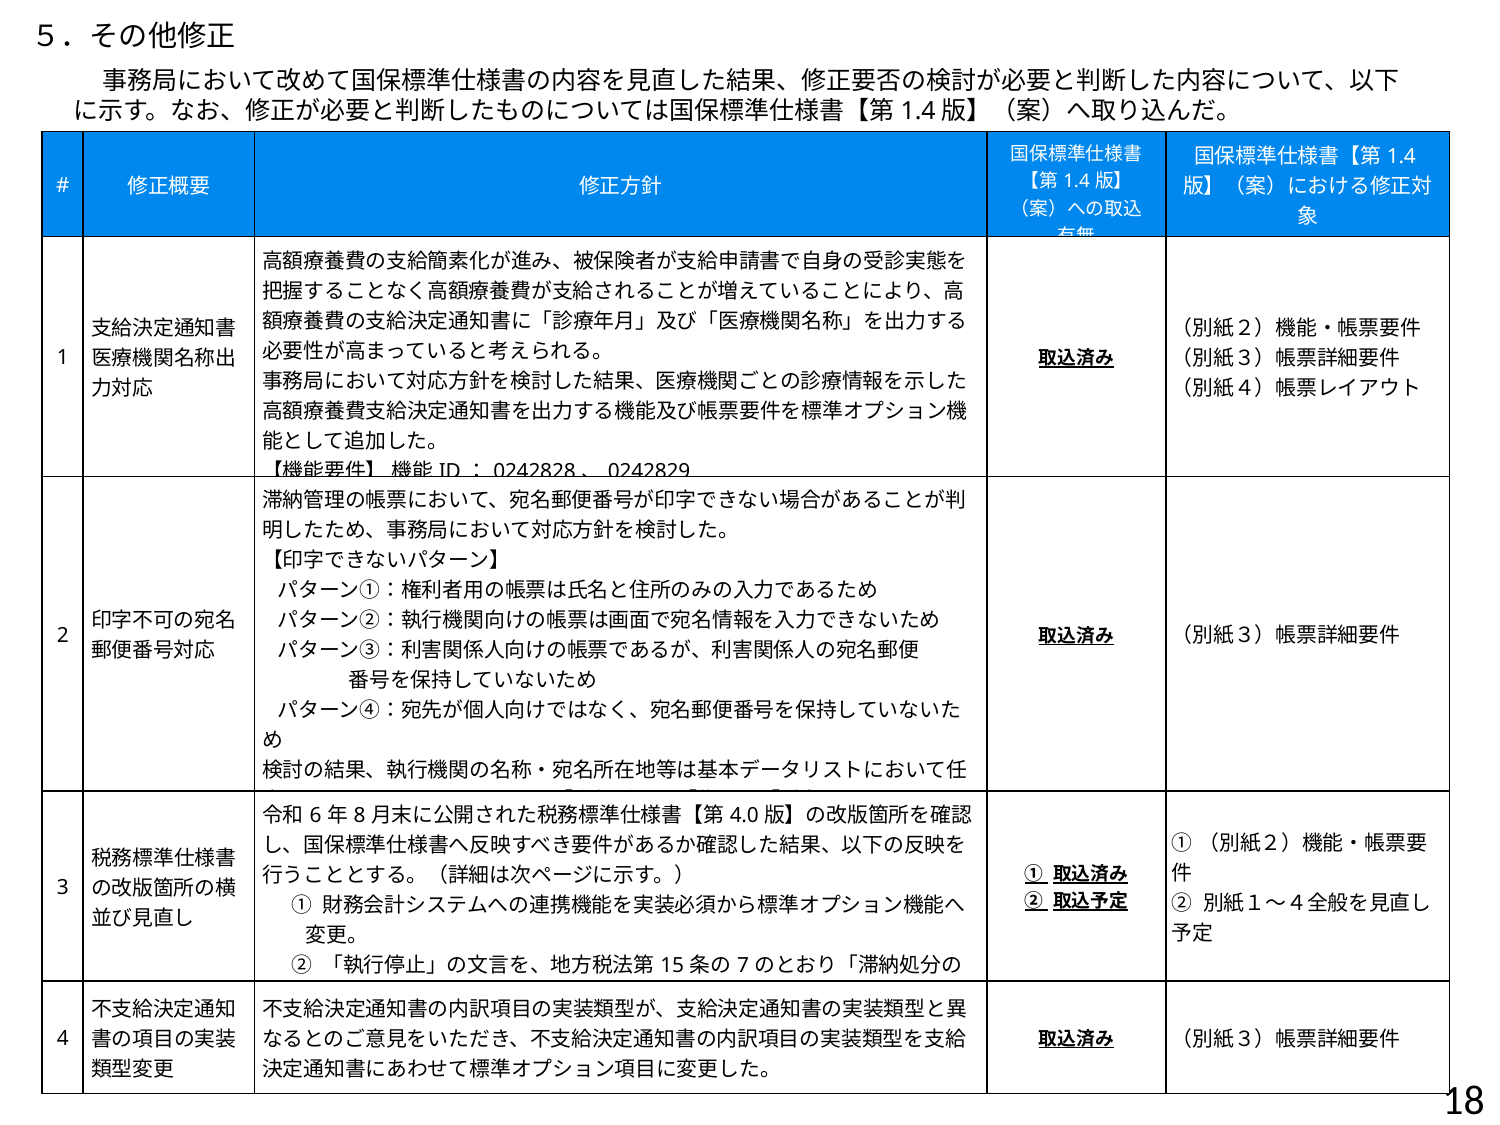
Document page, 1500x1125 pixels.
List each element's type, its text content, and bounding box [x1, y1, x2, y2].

table_header # [43, 132, 82, 236]
table_cell 2 [43, 477, 82, 790]
table_cell ①（別紙２）機能・帳票要件 ② 別紙１～４全般を見直し予定 [1167, 792, 1449, 980]
table_header 国保標準仕様書【第1.4版】（案）への取込有無 [988, 132, 1165, 236]
table_cell 支給決定通知書医療機関名称出力対応 [84, 237, 254, 476]
table_cell （別紙３）帳票詳細要件 [1167, 477, 1449, 790]
table_cell 令和6年8月末に公開された税務標準仕様書【第4.0版】の改版箇所を確認し、国保標準仕様書へ反映すべき要件があるか確認した結果、以下の反映を行うこととする。（詳細は次ページに示す。） ① 財務会計システムへの連携機能を実装必須から標準オプション機能へ変更。 ② 「執行停止」の文言を、地方税法第15条の7のとおり「滞納処分の停止」へ修正。 [255, 792, 986, 980]
table_cell 不支給決定通知書の項目の実装類型変更 [84, 982, 254, 1093]
text_box 事務局において改めて国保標準仕様書の内容を見直した結果、修正要否の検討が必要と判断した内容について、以下に示す。なお、修正が必要と判断したものについては国保標準仕様書【第1.4版】（案）へ取り込んだ。 [14, 57, 1438, 132]
table_cell 取込済み [988, 237, 1165, 476]
table_header 修正概要 [84, 132, 254, 236]
text_box ５．その他修正 [16, 2, 1440, 49]
table_header 国保標準仕様書【第1.4版】（案）における修正対象 [1167, 132, 1449, 236]
slide_number 18 [1149, 1067, 1500, 1125]
table_cell 取込済み [988, 477, 1165, 790]
table_cell 税務標準仕様書の改版箇所の横並び見直し [84, 792, 254, 980]
table_cell 滞納管理の帳票において、宛名郵便番号が印字できない場合があることが判明したため、事務局において対応方針を検討した。 【印字できないパターン】 パターン①：権利者用の帳票は氏名と住所のみの入力であるため パターン②：執行機関向けの帳票は画面で宛名情報を入力できないため パターン③：利害関係人向けの帳票であるが、利害関係人の宛名郵便 番号を保持していないため パターン④：宛先が個人向けではなく、宛名郵便番号を保持していないため 検討の結果、執行機関の名称・宛名所在地等は基本データリストにおいて任意項目とされていることから、「郵便番号」「住所」「氏名」については、標準オプション項目に変更した。 [255, 477, 986, 790]
table_cell 高額療養費の支給簡素化が進み、被保険者が支給申請書で自身の受診実態を把握することなく高額療養費が支給されることが増えていることにより、高額療養費の支給決定通知書に「診療年月」及び「医療機関名称」を出力する必要性が高まっていると考えられる。 事務局において対応方針を検討した結果、医療機関ごとの診療情報を示した高額療養費支給決定通知書を出力する機能及び帳票要件を標準オプション機能として追加した。 【機能要件】 機能ID：0242828、0242829 【帳票】 給付30：国民健康保険高額療養費支給決定通知書 [255, 237, 986, 476]
table_cell 印字不可の宛名郵便番号対応 [84, 477, 254, 790]
table_cell 不支給決定通知書の内訳項目の実装類型が、支給決定通知書の実装類型と異なるとのご意見をいただき、不支給決定通知書の内訳項目の実装類型を支給決定通知書にあわせて標準オプション項目に変更した。 [255, 982, 986, 1093]
table_cell ① 取込済み ② 取込予定 [988, 792, 1165, 980]
table_cell 1 [43, 237, 82, 476]
table_cell （別紙２）機能・帳票要件 （別紙３）帳票詳細要件 （別紙４）帳票レイアウト [1167, 237, 1449, 476]
table_cell 取込済み [988, 982, 1165, 1093]
table_cell 3 [43, 792, 82, 980]
table_cell （別紙３）帳票詳細要件 [1167, 982, 1449, 1093]
table_cell 4 [43, 982, 82, 1093]
table_header 修正方針 [255, 132, 986, 236]
